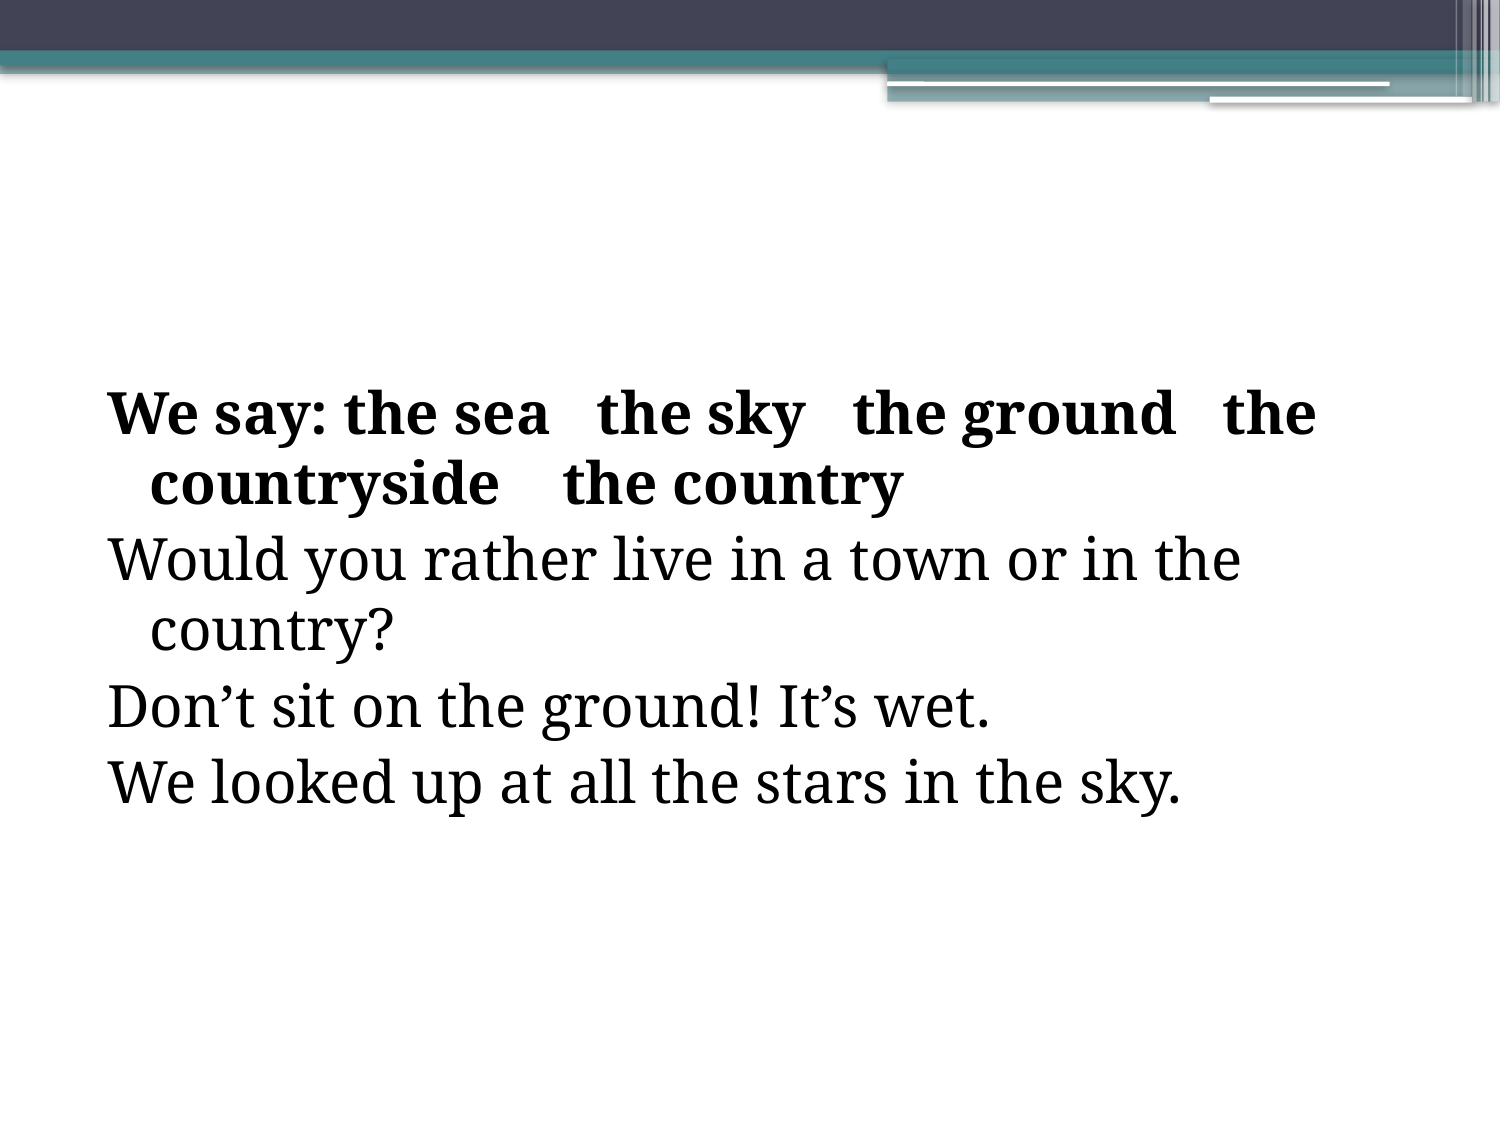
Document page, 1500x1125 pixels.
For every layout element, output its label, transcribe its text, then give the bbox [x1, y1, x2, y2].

list We say: the sea the sky the ground the countryside the country Would you rather live in a town or in the country? Don’t sit on the ground! It’s wet. We looked up at all the stars in the sky. [75, 368, 1425, 1079]
